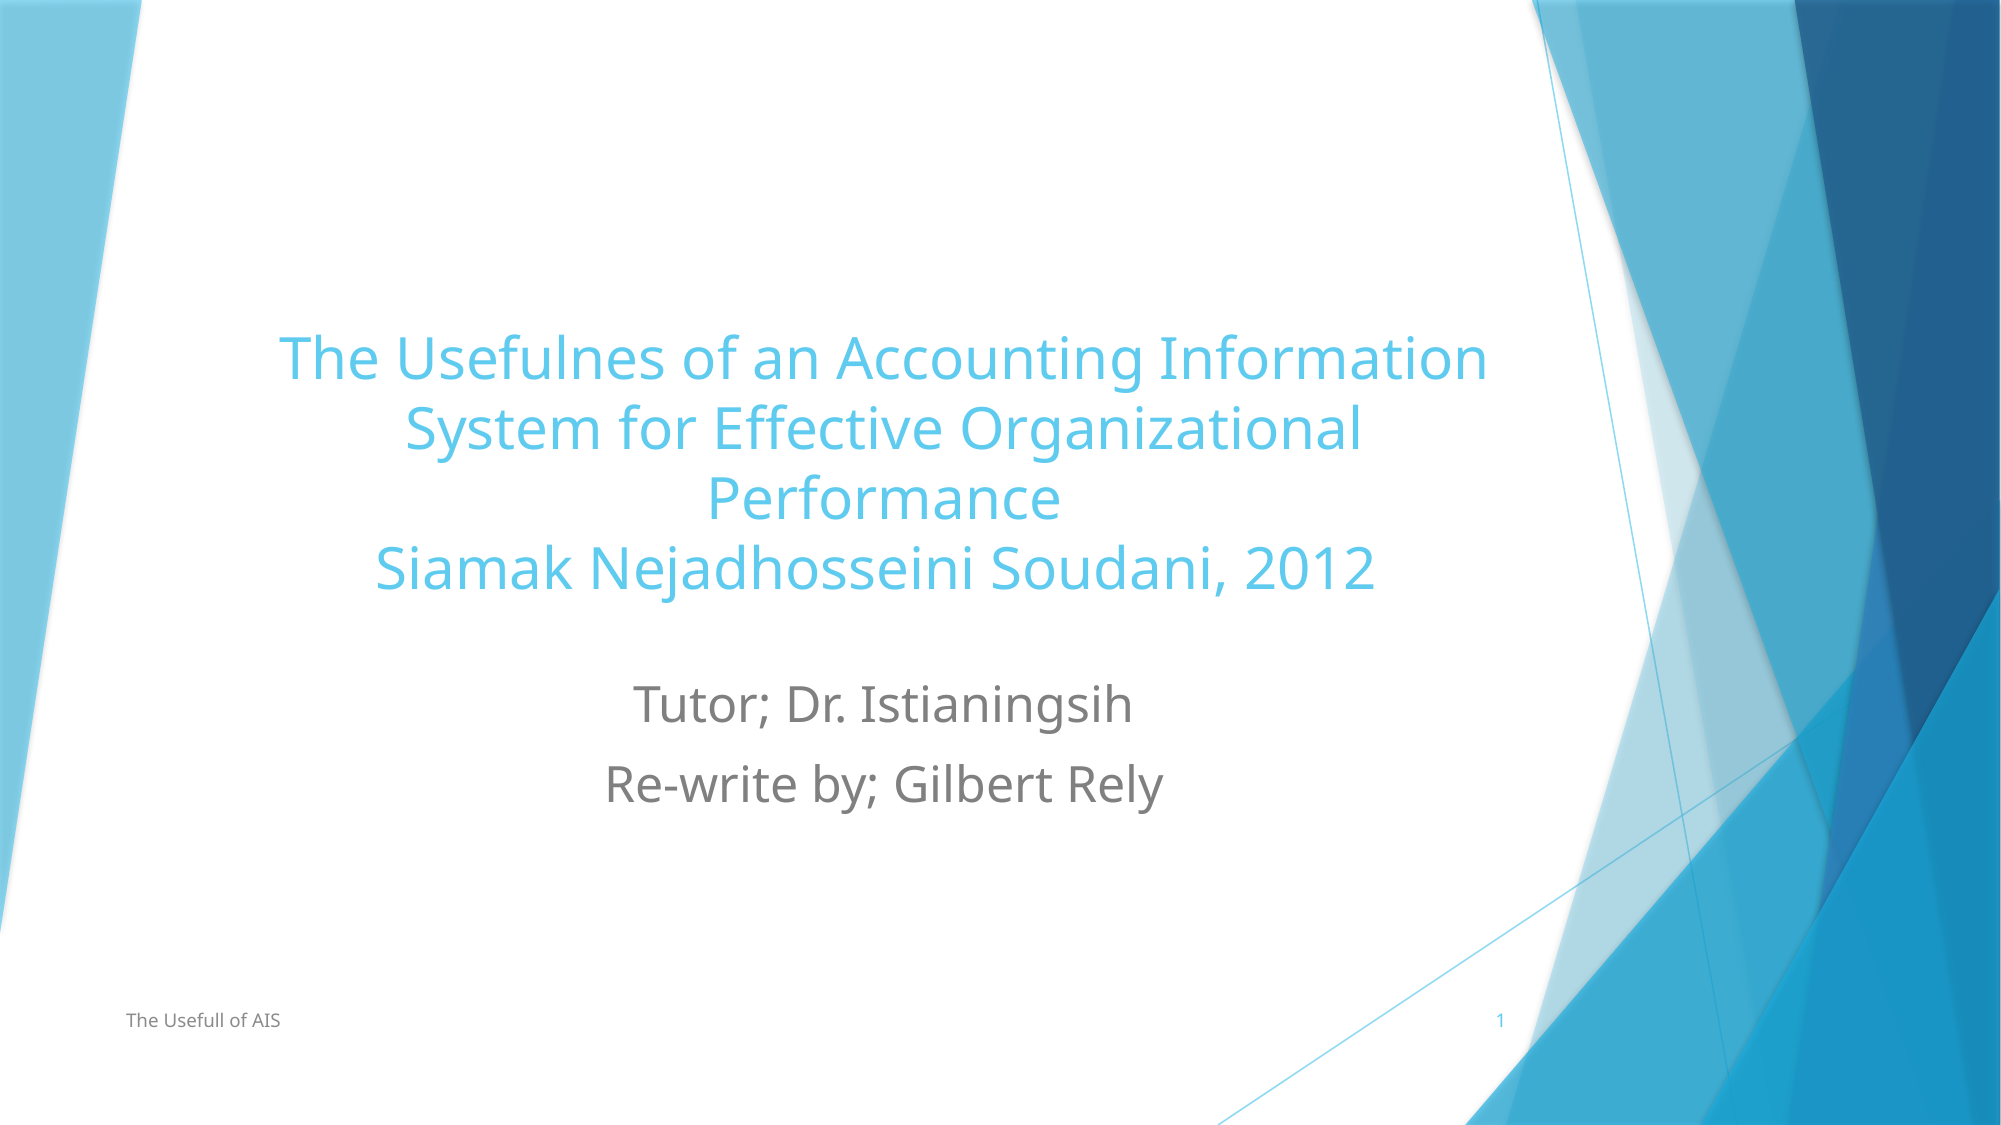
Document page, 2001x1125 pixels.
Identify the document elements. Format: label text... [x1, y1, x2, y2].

title The Usefulnes of an Accounting Information System for Effective Organizational Performance Siamak Nejadhosseini Soudani, 2012 [247, 289, 1522, 609]
subtitle Tutor; Dr. Istianingsih Re-write by; Gilbert Rely [247, 664, 1522, 845]
slide_number 1 [1409, 991, 1522, 1051]
footer The Usefull of AIS [111, 991, 1145, 1051]
